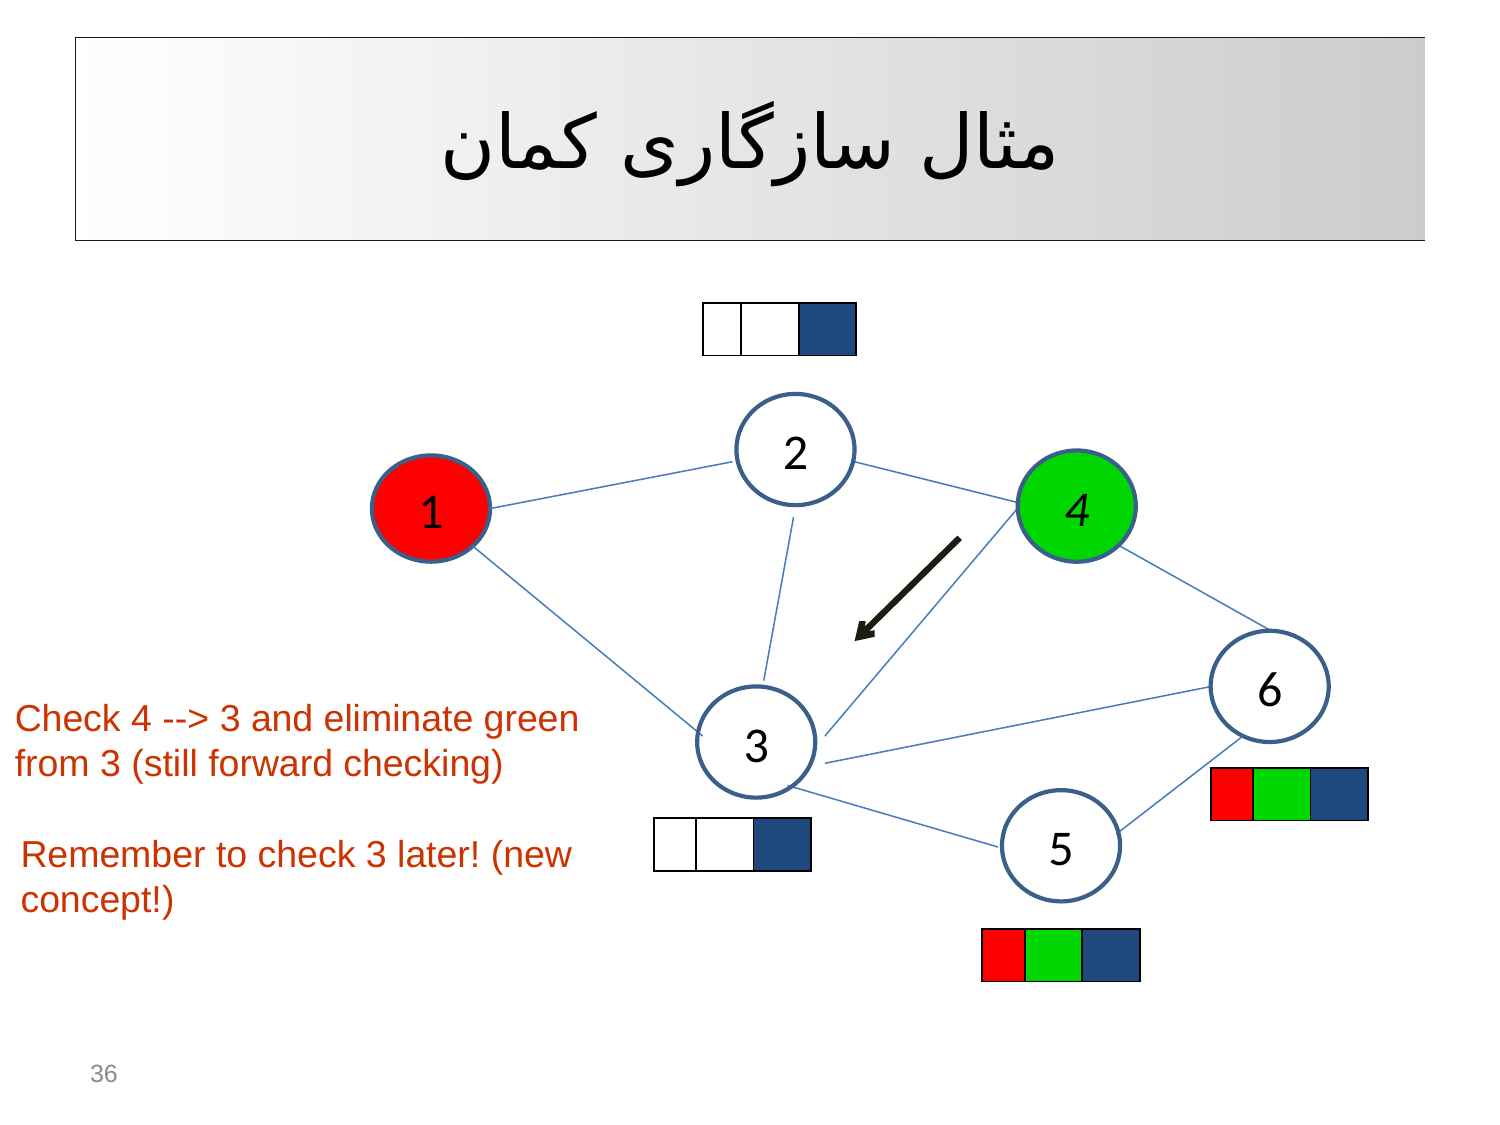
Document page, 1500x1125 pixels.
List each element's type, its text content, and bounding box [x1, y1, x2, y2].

table_header [1254, 769, 1310, 820]
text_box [854, 461, 1022, 504]
slide_number 36 [75, 1042, 425, 1103]
text_box 2 [734, 391, 857, 508]
text_box 5 [1000, 788, 1123, 904]
text_box 1 [369, 453, 492, 564]
text_box 3 [695, 684, 818, 800]
table_header [1026, 930, 1081, 981]
table_header [983, 930, 1024, 981]
table_header [704, 304, 740, 355]
table_header [655, 819, 695, 870]
table_header [1311, 769, 1367, 820]
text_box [489, 461, 733, 509]
table_header [742, 304, 798, 355]
table_header [800, 304, 855, 355]
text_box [824, 686, 1211, 764]
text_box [1119, 545, 1272, 632]
table_header [697, 819, 753, 870]
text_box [1115, 736, 1243, 835]
table_header [1247, 769, 1252, 820]
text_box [854, 537, 960, 642]
table_header [754, 819, 810, 870]
text_box Remember to check 3 later! (new concept!) [5, 822, 662, 927]
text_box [472, 545, 703, 737]
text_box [824, 503, 1022, 686]
table_header [1083, 930, 1139, 981]
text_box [787, 785, 999, 848]
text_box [763, 516, 794, 681]
text_box 6 [1208, 629, 1331, 745]
text_box Check 4 --> 3 and eliminate green from 3 (still forward checking) [0, 686, 656, 792]
title مثال سازگاری کمان [75, 37, 1425, 241]
text_box 4 [1025, 448, 1138, 564]
